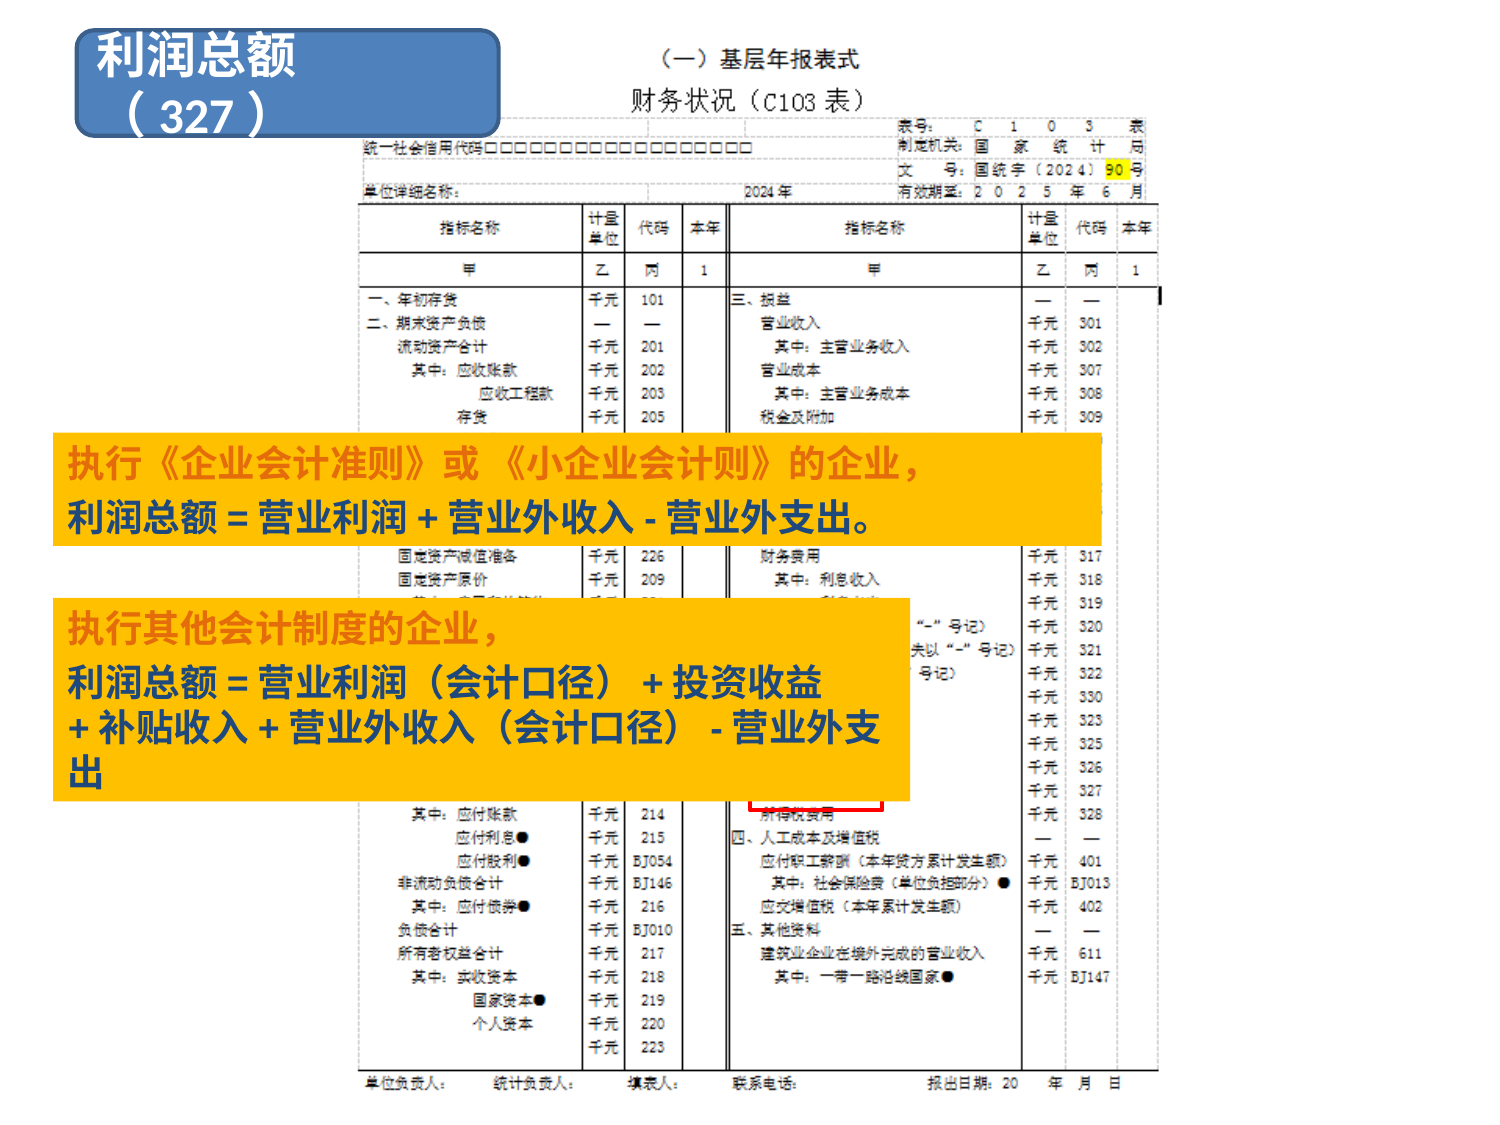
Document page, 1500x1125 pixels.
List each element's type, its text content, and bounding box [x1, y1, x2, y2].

text_box 利润总额（327） [74, 28, 328, 138]
text_box 执行《企业会计准则》或 《小企业会计则》的企业， 利润总额=营业利润+营业外收入-营业外支出。 [53, 432, 322, 546]
text_box 执行其他会计制度的企业， 利润总额=营业利润（会计口径）+投资收益+补贴收入+营业外收入（会计口径）-营业外支出 [53, 597, 322, 802]
picture [327, 30, 1173, 1095]
